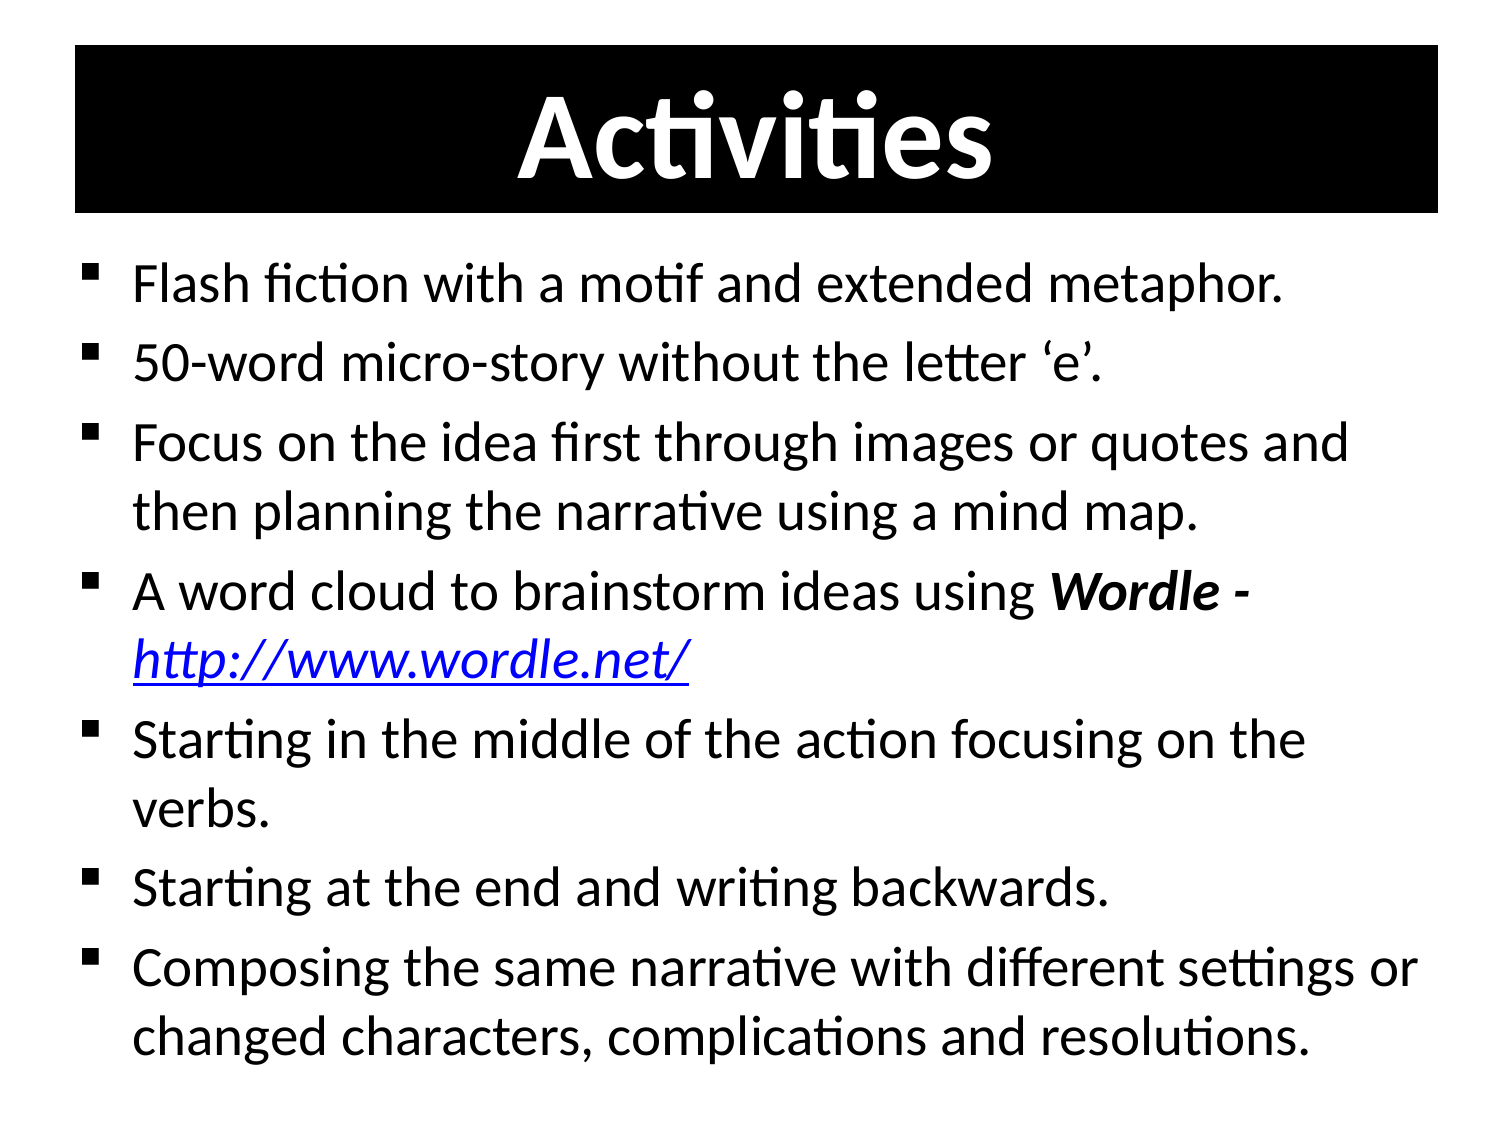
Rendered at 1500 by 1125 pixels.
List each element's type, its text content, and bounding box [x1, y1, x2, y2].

list Flash fiction with a motif and extended metaphor. 50-word micro-story without the letter ‘e’. Focus on the idea first through images or quotes and then planning the narrative using a mind map. A word cloud to brainstorm ideas using Wordle - http://www.wordle.net/ Starting in the middle of the action focusing on the verbs. Starting at the end and writing backwards. Composing the same narrative with different settings or changed characters, complications and resolutions. [62, 237, 1463, 1075]
title Activities [75, 45, 1438, 213]
